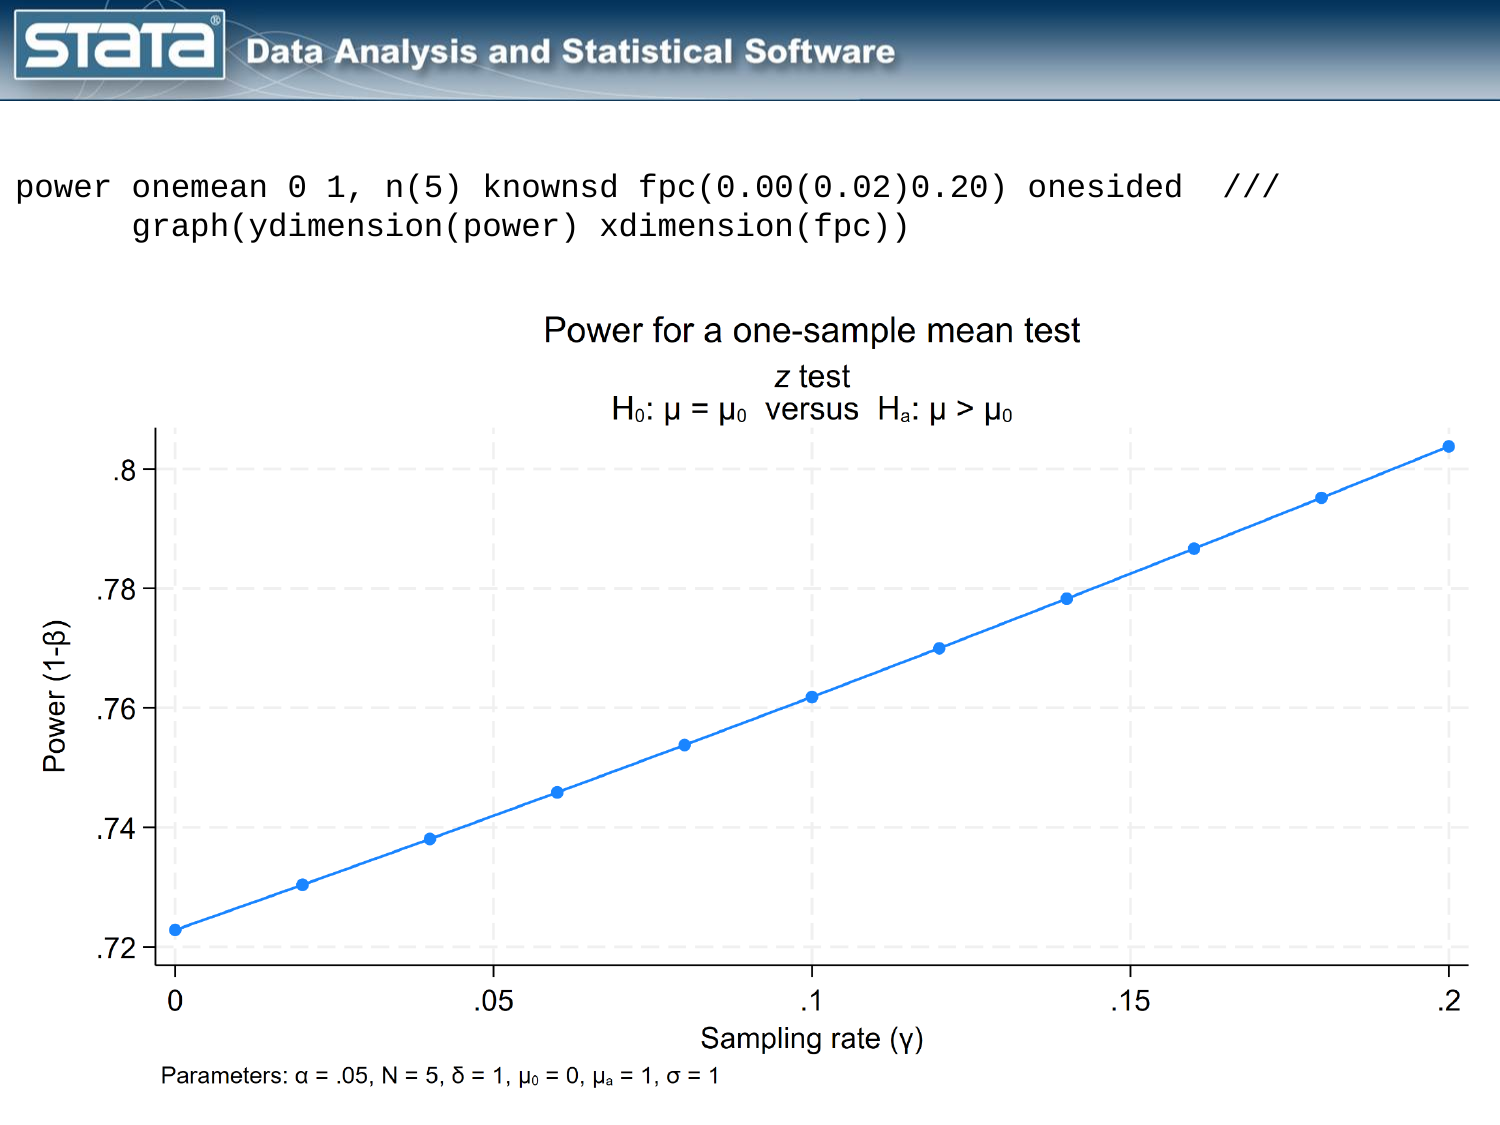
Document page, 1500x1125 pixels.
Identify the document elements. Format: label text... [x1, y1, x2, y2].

picture [0, 0, 1500, 102]
title power onemean 0 1, n(5) knownsd fpc(0.00(0.02)0.20) onesided /// graph(ydimension(power) xdimension(fpc)) [0, 137, 1500, 271]
picture [0, 277, 1500, 1123]
